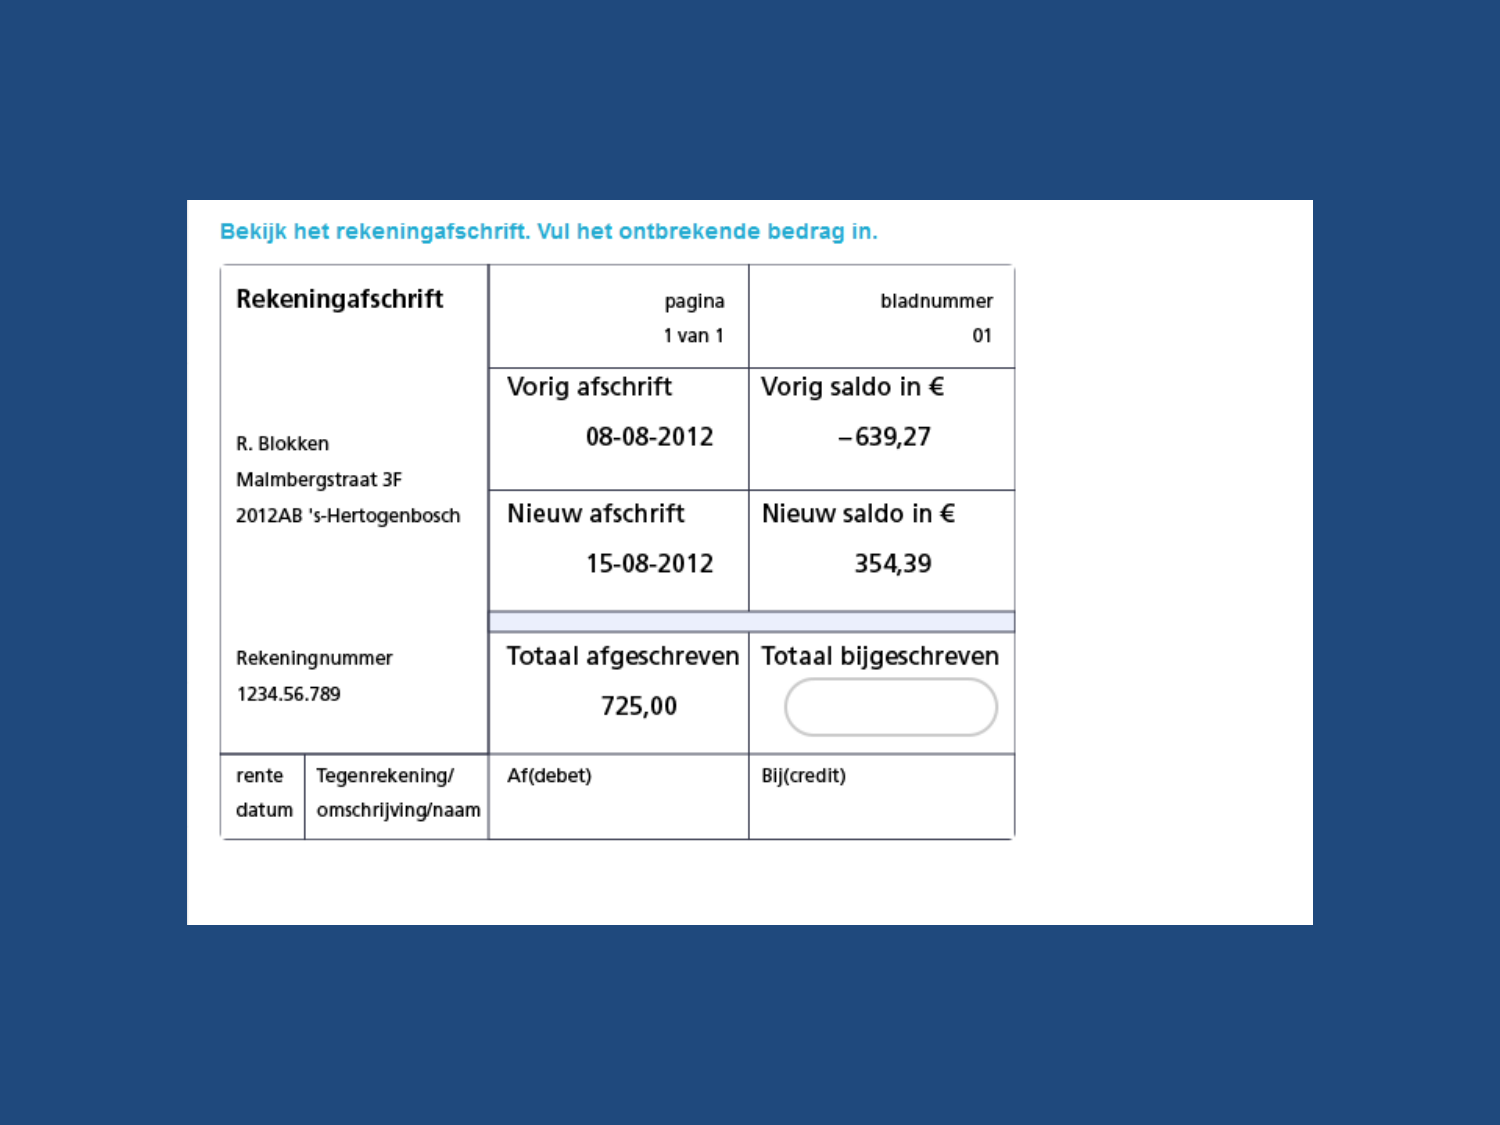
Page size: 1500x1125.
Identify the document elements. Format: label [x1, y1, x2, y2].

picture [187, 200, 1313, 925]
